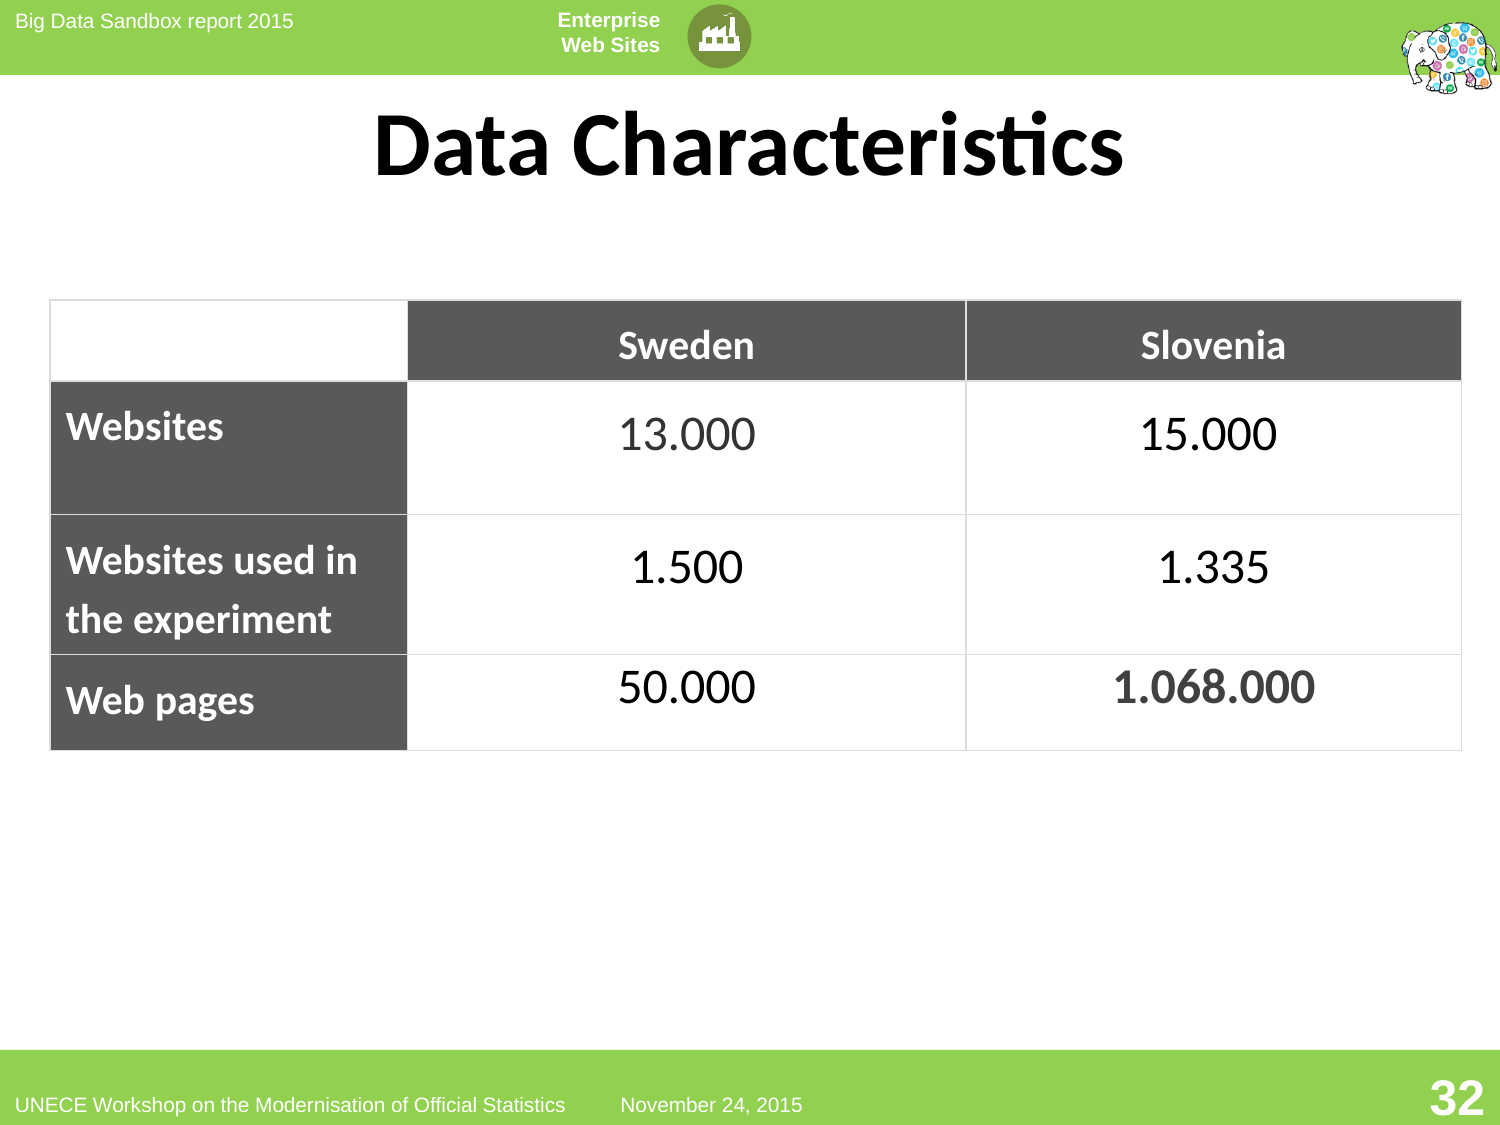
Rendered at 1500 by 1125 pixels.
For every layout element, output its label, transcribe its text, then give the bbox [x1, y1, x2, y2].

table_cell 13.000 [408, 382, 965, 514]
table_header [51, 301, 407, 380]
table_cell Websites [51, 382, 407, 514]
table_cell Websites used in the experiment [51, 515, 407, 654]
picture [1388, 15, 1500, 96]
table_cell 15.000 [967, 382, 1461, 514]
table_cell 1.335 [967, 515, 1461, 654]
table_cell 1.068.000 [967, 655, 1461, 750]
table_cell 1.500 [408, 515, 965, 654]
title Data Characteristics [75, 45, 1425, 233]
table_header Slovenia [967, 301, 1461, 380]
table_header Sweden [408, 301, 965, 380]
table_cell 50.000 [408, 655, 965, 750]
table_cell Web pages [51, 655, 407, 750]
slide_number 32 [1388, 1058, 1500, 1125]
